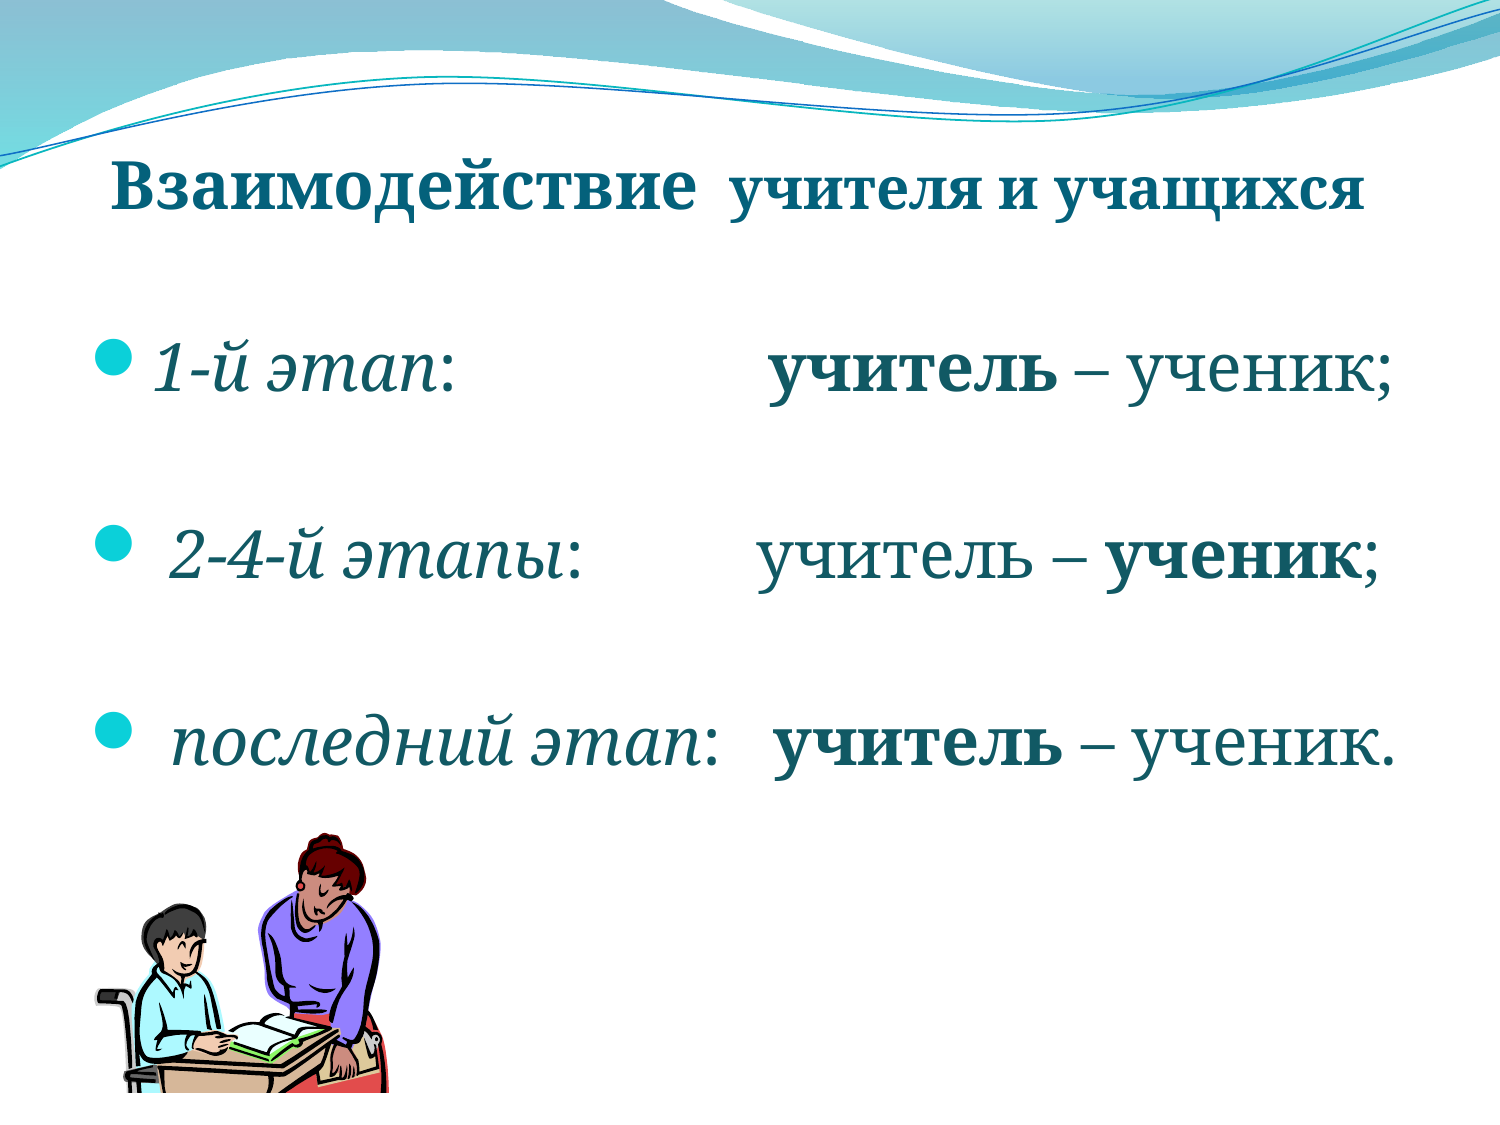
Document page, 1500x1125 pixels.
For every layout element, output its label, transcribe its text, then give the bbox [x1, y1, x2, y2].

list 1-й этап: учитель – ученик; 2-4-й этапы: учитель – ученик; последний этап: учитель – ученик. [75, 317, 1425, 1038]
picture [93, 831, 390, 1094]
title Взаимодействие учителя и учащихся [70, 23, 1421, 223]
